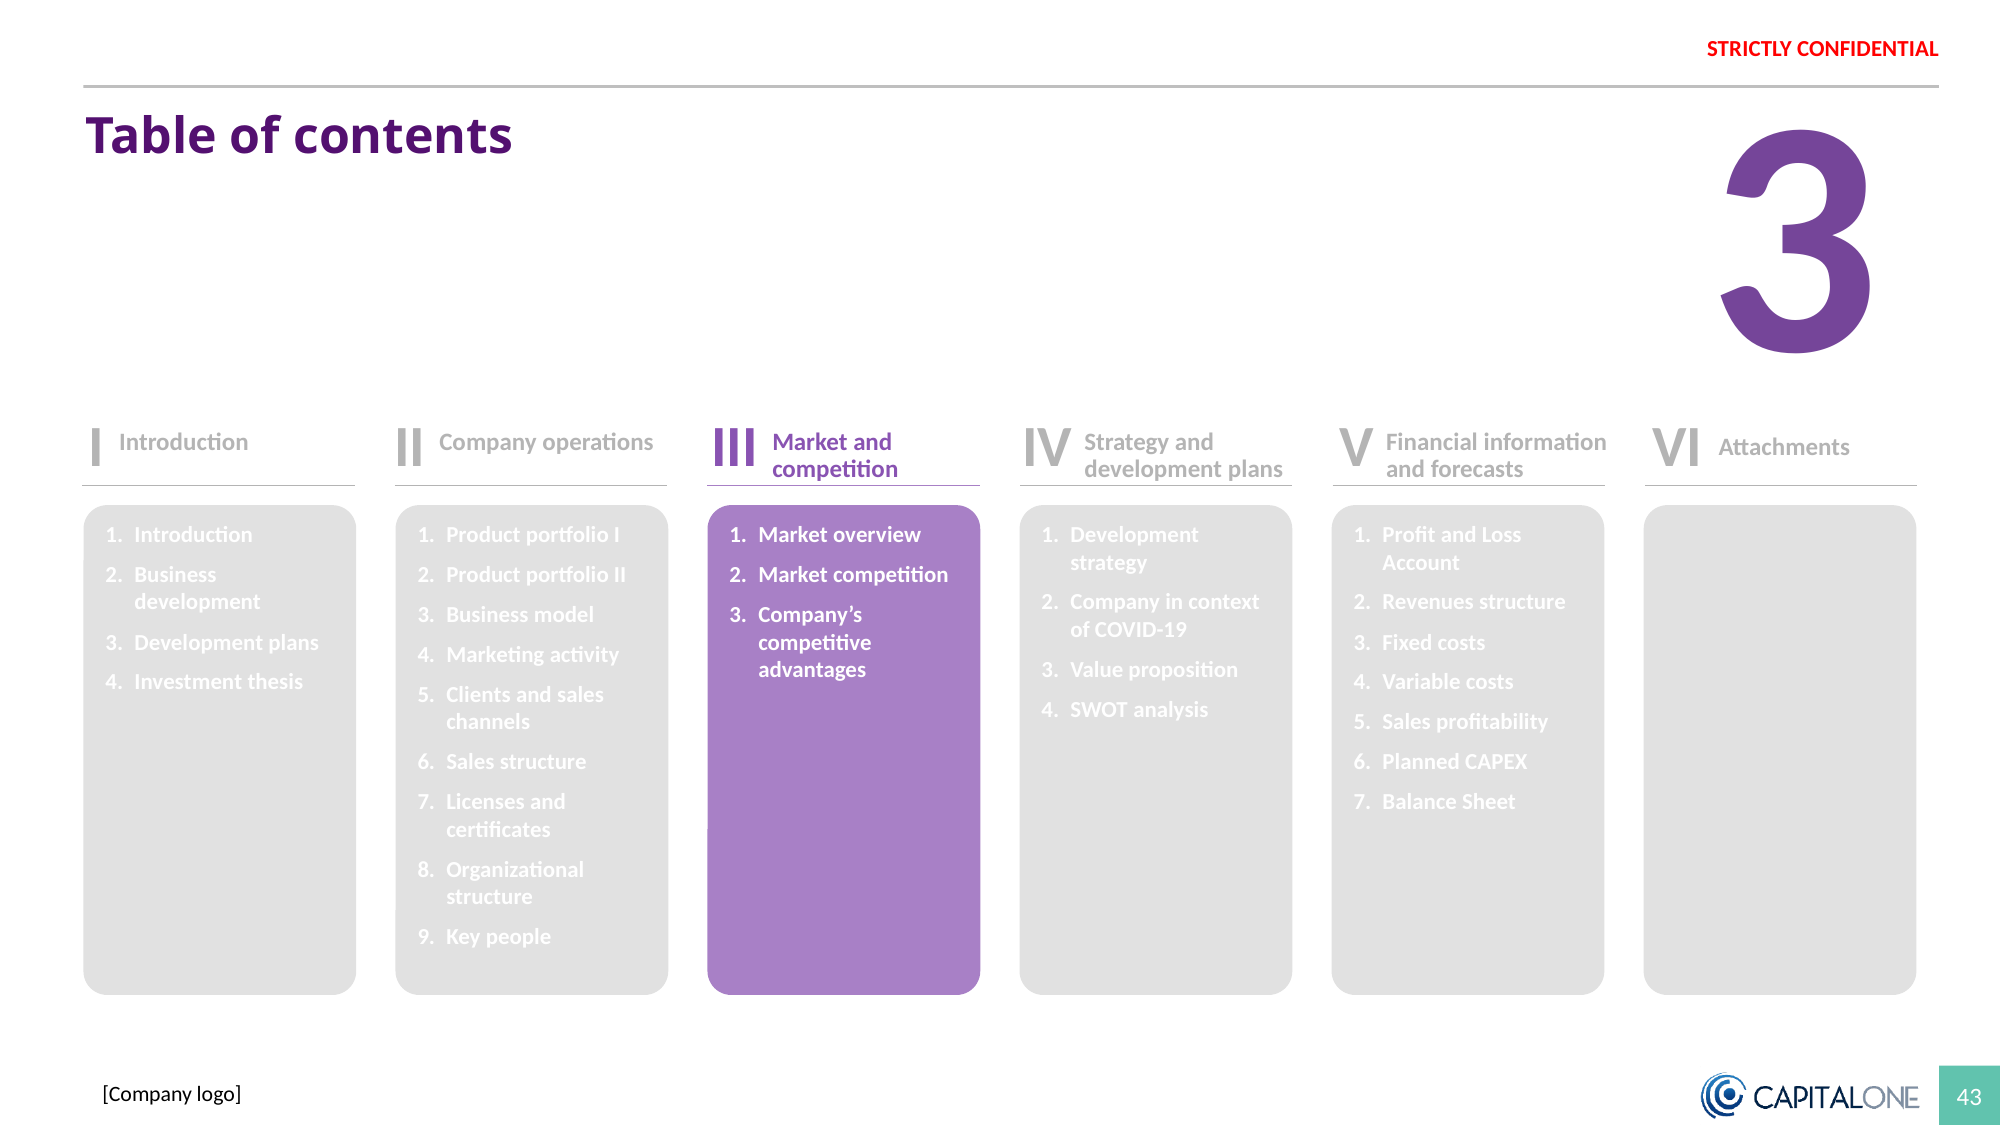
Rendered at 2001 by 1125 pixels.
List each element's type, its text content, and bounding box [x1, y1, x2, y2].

text_box 3 [1671, 86, 1917, 347]
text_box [82, 415, 1918, 486]
picture [1700, 1066, 1933, 1125]
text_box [83, 505, 1917, 995]
text_box Table of contents [70, 77, 1045, 184]
